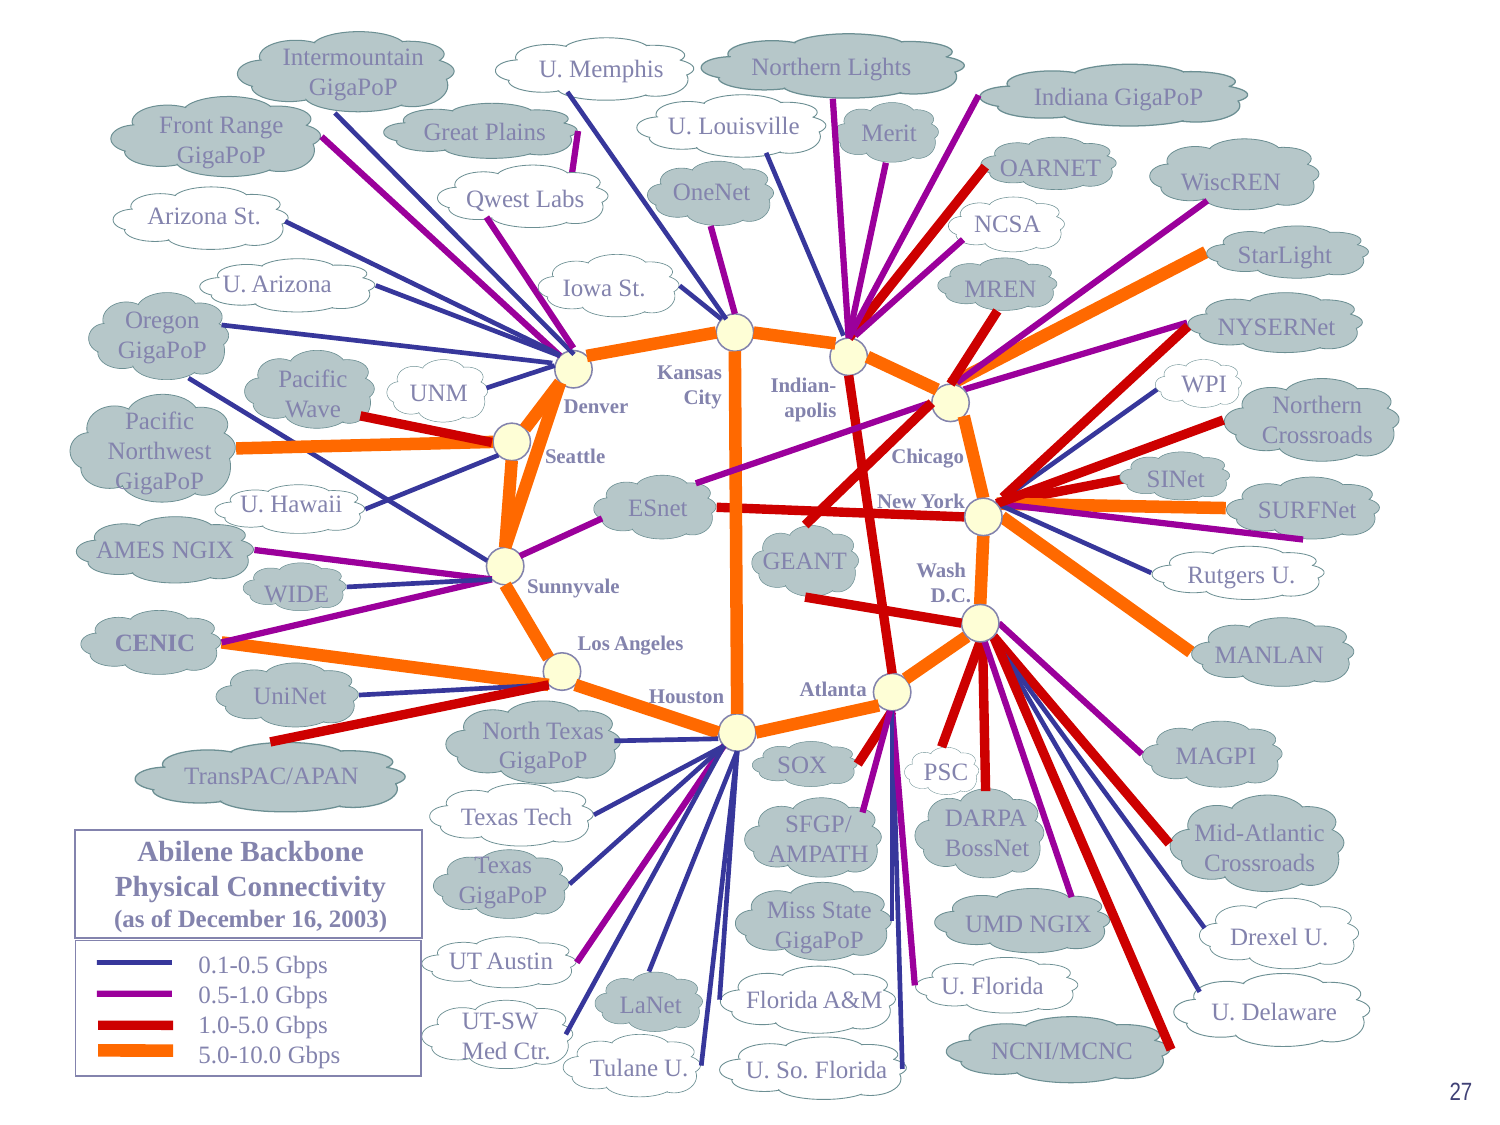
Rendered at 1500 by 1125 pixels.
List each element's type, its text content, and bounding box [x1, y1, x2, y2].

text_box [1223, 377, 1401, 463]
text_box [635, 93, 827, 158]
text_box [321, 136, 561, 348]
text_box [1198, 897, 1360, 970]
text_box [1186, 291, 1364, 354]
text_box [386, 365, 489, 423]
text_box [69, 393, 237, 504]
text_box [965, 498, 990, 536]
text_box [914, 956, 988, 1014]
text_box [882, 673, 911, 709]
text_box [729, 965, 899, 1035]
text_box Sunnyvale [512, 565, 635, 606]
picture [916, 746, 980, 787]
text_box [936, 257, 1058, 312]
text_box New York [938, 479, 959, 505]
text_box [111, 186, 290, 251]
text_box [365, 454, 499, 510]
text_box Atlanta [784, 668, 882, 706]
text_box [832, 98, 844, 339]
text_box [221, 579, 493, 643]
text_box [996, 512, 1003, 521]
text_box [734, 350, 738, 714]
text_box Houston [634, 675, 729, 715]
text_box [993, 636, 1172, 1050]
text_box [804, 402, 932, 526]
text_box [804, 596, 962, 624]
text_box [746, 524, 843, 598]
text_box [848, 94, 979, 339]
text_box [221, 642, 549, 686]
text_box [701, 1042, 738, 1066]
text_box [933, 888, 988, 954]
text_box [1057, 251, 1207, 321]
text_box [848, 632, 893, 674]
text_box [1190, 616, 1355, 688]
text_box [574, 684, 719, 733]
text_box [420, 936, 564, 989]
text_box Indian- apolis [755, 364, 852, 429]
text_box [586, 332, 717, 357]
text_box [592, 474, 717, 540]
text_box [978, 63, 1250, 127]
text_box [891, 994, 909, 1070]
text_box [979, 535, 984, 605]
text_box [494, 36, 695, 101]
picture [699, 33, 966, 99]
text_box Wash D.C. [901, 549, 974, 609]
text_box Kansas City [642, 350, 729, 416]
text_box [867, 356, 938, 390]
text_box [891, 710, 916, 986]
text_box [941, 641, 981, 748]
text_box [1119, 451, 1231, 501]
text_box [504, 382, 561, 548]
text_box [75, 940, 422, 1077]
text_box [109, 95, 322, 178]
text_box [718, 1042, 909, 1101]
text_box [1003, 322, 1181, 381]
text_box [375, 285, 561, 357]
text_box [722, 507, 729, 518]
text_box [829, 348, 868, 373]
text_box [857, 734, 885, 765]
slide_number 27 [1174, 1037, 1488, 1113]
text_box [235, 441, 494, 449]
text_box [495, 548, 524, 585]
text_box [731, 225, 736, 314]
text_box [938, 507, 965, 518]
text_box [1148, 138, 1321, 211]
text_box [75, 515, 255, 584]
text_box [213, 480, 366, 535]
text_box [1205, 225, 1370, 279]
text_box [945, 1015, 1172, 1084]
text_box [719, 751, 738, 1000]
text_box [87, 291, 230, 381]
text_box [1196, 545, 1338, 601]
text_box [554, 350, 593, 385]
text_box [1236, 476, 1381, 540]
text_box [243, 349, 376, 431]
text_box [947, 196, 1066, 253]
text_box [254, 549, 493, 580]
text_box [537, 253, 680, 318]
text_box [427, 996, 574, 1073]
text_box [504, 584, 549, 641]
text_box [848, 534, 893, 595]
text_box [1154, 358, 1244, 409]
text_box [346, 579, 493, 588]
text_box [920, 787, 988, 879]
text_box [719, 314, 754, 351]
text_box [236, 30, 456, 113]
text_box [382, 102, 579, 160]
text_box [577, 130, 727, 322]
text_box [75, 830, 423, 938]
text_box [133, 741, 407, 813]
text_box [565, 164, 610, 229]
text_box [1176, 972, 1371, 1048]
text_box [962, 605, 996, 642]
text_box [753, 332, 828, 344]
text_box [848, 375, 893, 401]
picture [727, 160, 775, 227]
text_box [998, 622, 1143, 633]
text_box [745, 796, 885, 879]
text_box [562, 1043, 709, 1098]
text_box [429, 841, 564, 920]
text_box Denver [566, 385, 644, 426]
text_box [950, 310, 998, 385]
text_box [444, 699, 627, 785]
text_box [79, 609, 216, 676]
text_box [1001, 516, 1192, 653]
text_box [1176, 720, 1284, 788]
text_box Chicago [938, 434, 958, 475]
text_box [1176, 793, 1345, 893]
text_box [269, 684, 549, 743]
text_box [931, 385, 970, 422]
text_box Seattle [566, 435, 621, 476]
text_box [569, 745, 725, 1035]
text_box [751, 740, 859, 788]
text_box Abilene Backbone Physical Connectivity (as of December 16, 2003) [99, 825, 403, 830]
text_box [428, 782, 563, 840]
text_box [493, 428, 499, 446]
text_box [719, 714, 752, 751]
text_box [215, 662, 264, 728]
text_box Los Angeles [563, 621, 699, 662]
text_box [905, 636, 968, 680]
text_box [996, 382, 1154, 419]
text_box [996, 419, 1224, 504]
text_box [679, 285, 722, 320]
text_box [745, 881, 885, 962]
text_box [982, 136, 1119, 191]
text_box [553, 652, 581, 691]
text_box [1189, 503, 1304, 540]
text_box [755, 705, 880, 733]
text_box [963, 415, 984, 499]
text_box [743, 507, 799, 518]
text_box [198, 258, 316, 313]
